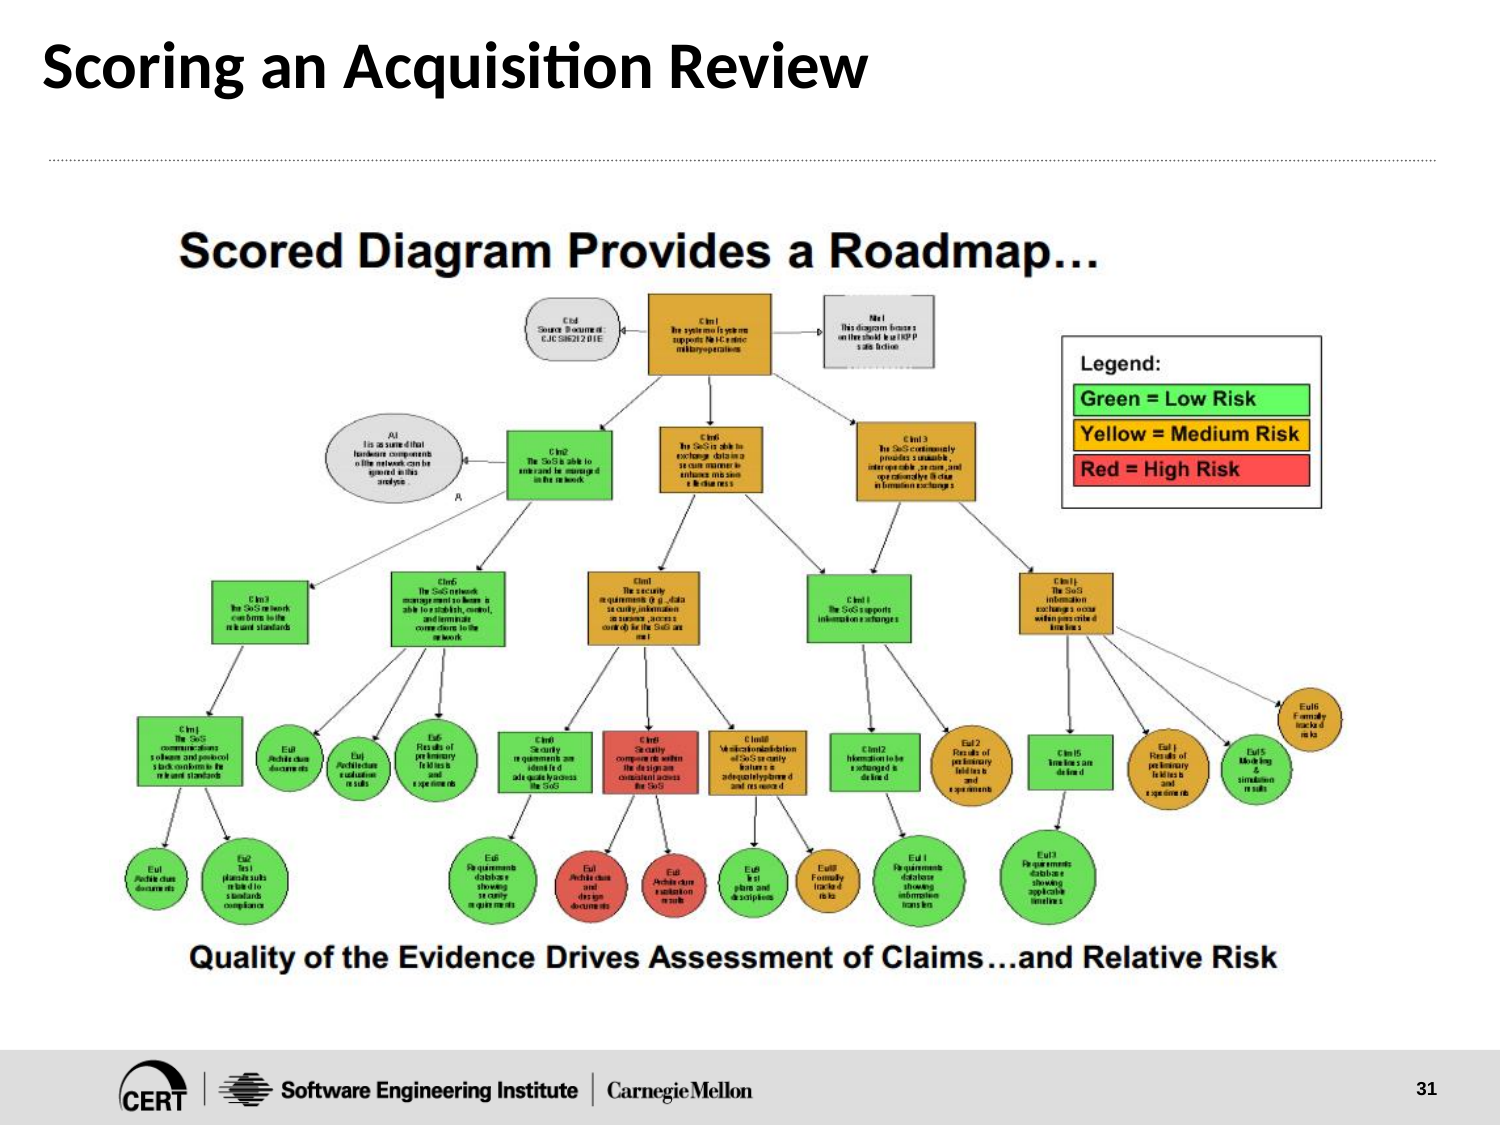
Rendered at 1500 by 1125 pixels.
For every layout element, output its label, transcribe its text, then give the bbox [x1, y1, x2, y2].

picture [109, 191, 1363, 989]
picture [102, 1056, 765, 1117]
title Scoring an Acquisition Review [42, 37, 1434, 155]
